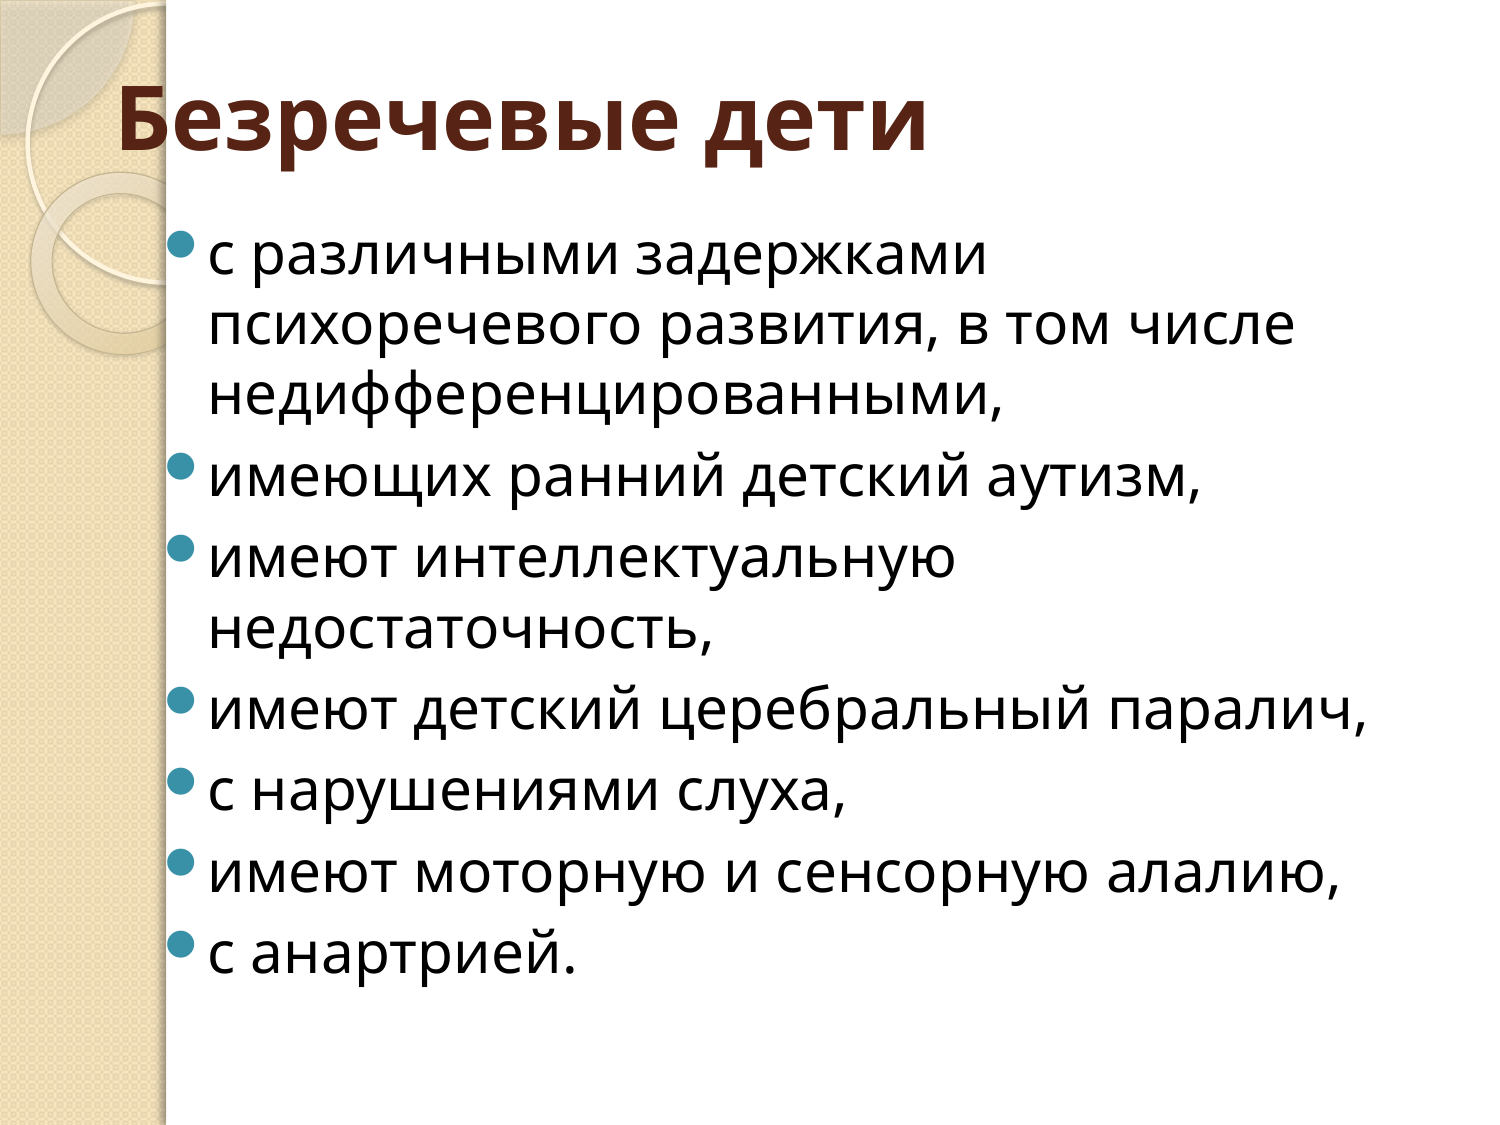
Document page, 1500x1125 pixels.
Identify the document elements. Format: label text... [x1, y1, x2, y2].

title Безречевые дети [100, 45, 1425, 185]
list с различными задержками психоречевого развития, в том числе недифференцированными, имеющих ранний детский аутизм, имеют интеллектуальную недостаточность, имеют детский церебральный паралич, с нарушениями слуха, имеют моторную и сенсорную алалию, с анартрией. [135, 208, 1425, 1005]
